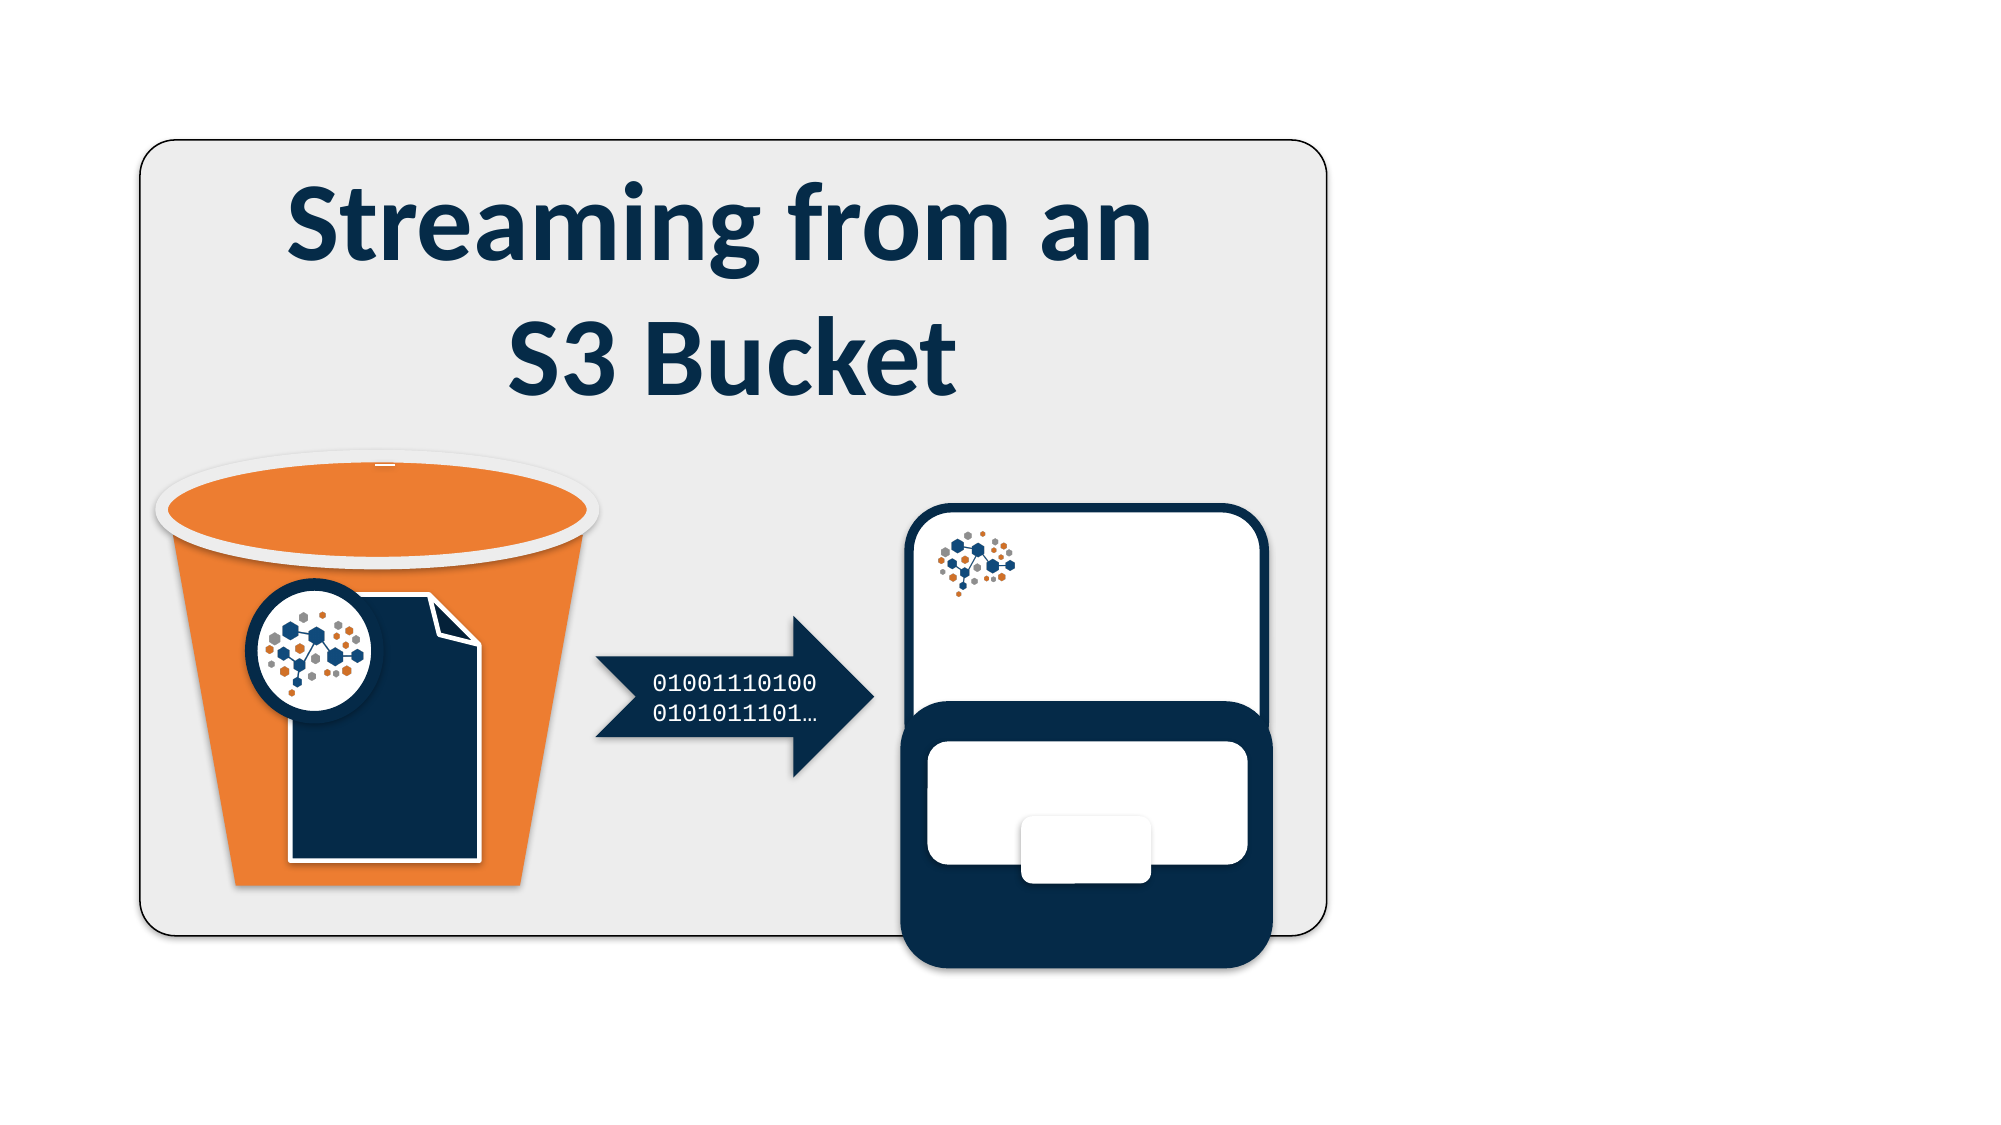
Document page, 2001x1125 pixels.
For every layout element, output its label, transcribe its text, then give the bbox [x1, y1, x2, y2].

text_box 010011101000101011101… [594, 615, 875, 779]
text_box Streaming from an S3 Bucket [141, 140, 1325, 425]
picture [933, 518, 1020, 610]
text_box [160, 455, 594, 564]
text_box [250, 584, 480, 861]
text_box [904, 507, 1269, 964]
text_box [139, 162, 1328, 937]
text_box [172, 537, 584, 887]
